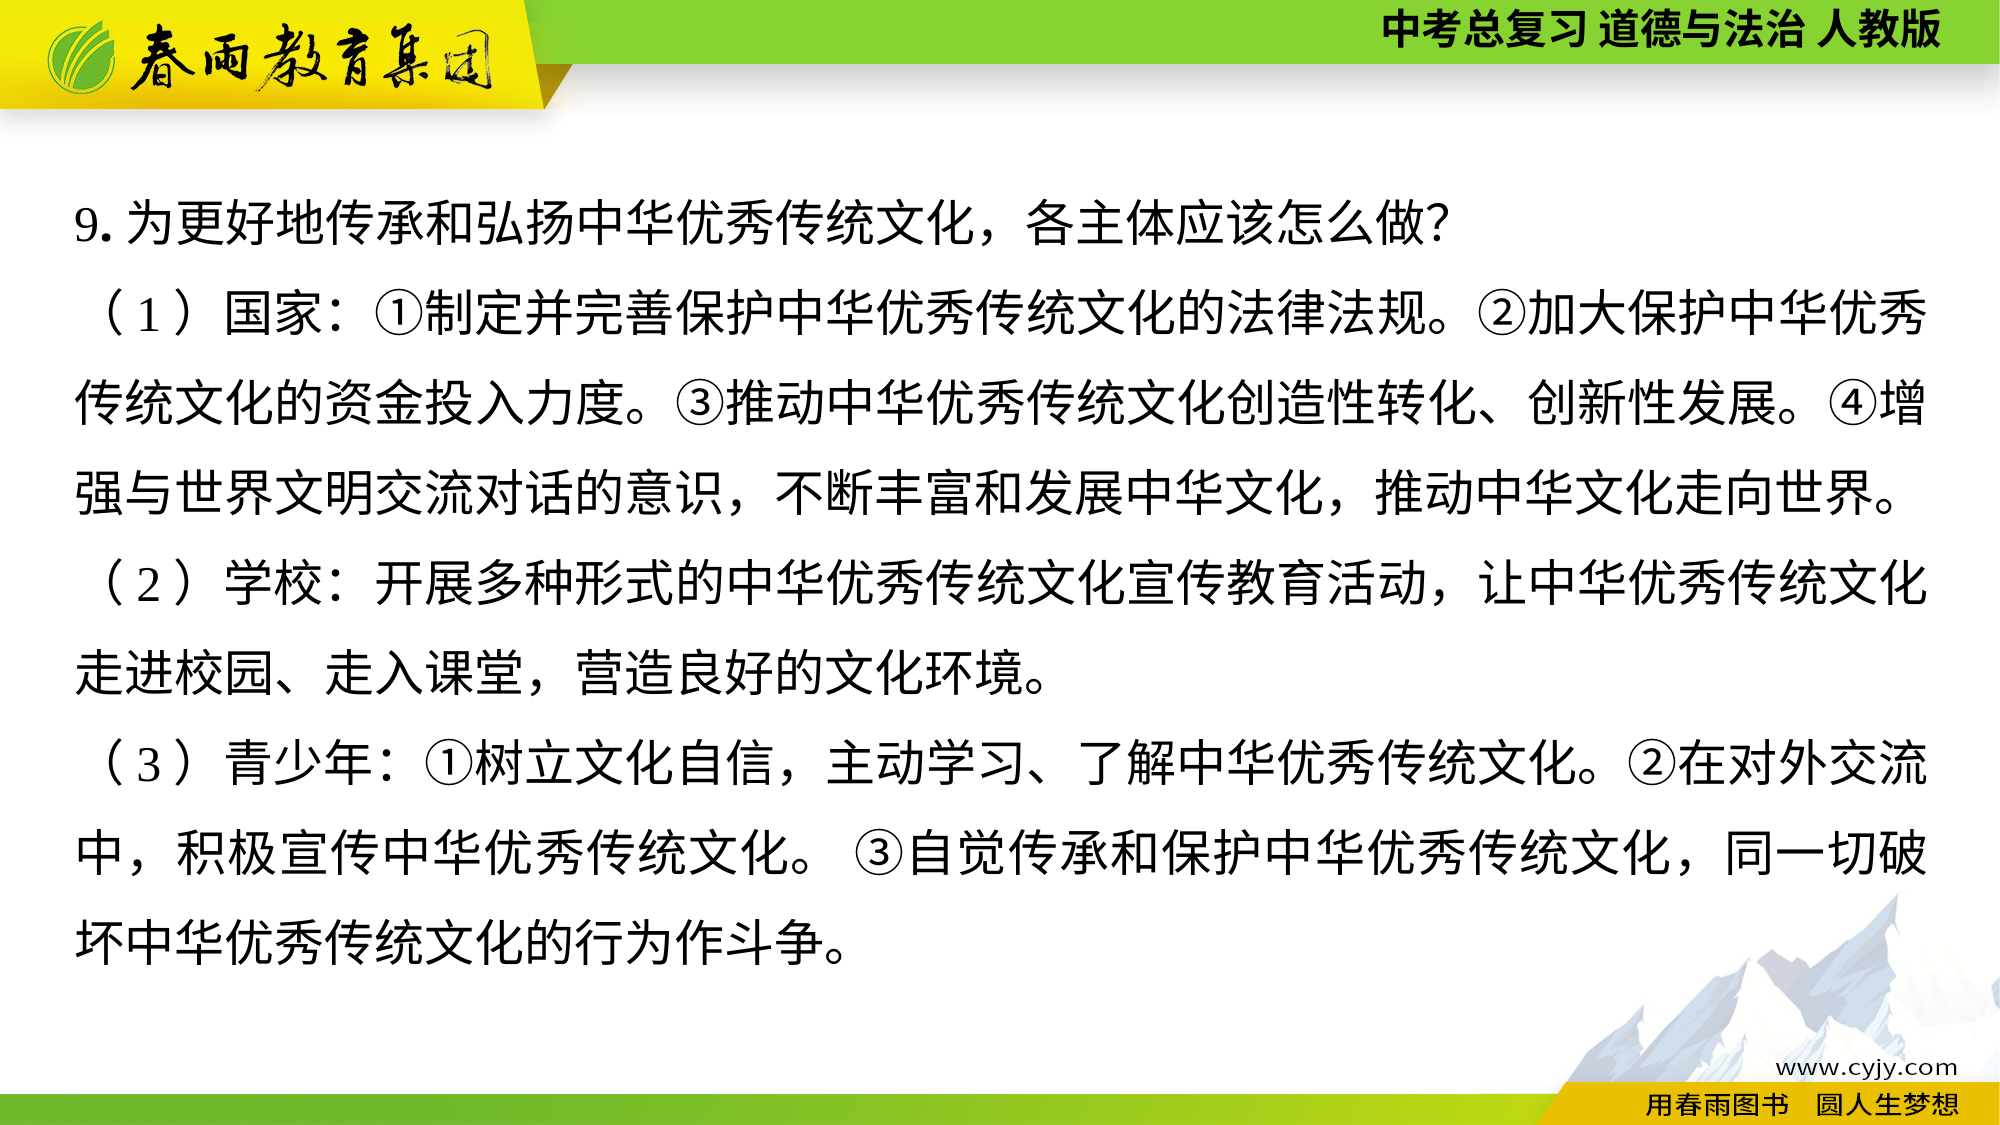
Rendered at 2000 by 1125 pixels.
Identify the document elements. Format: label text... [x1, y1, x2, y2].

picture [0, 0, 2000, 1125]
list 9.为更好地传承和弘扬中华优秀传统文化，各主体应该怎么做？ （1）国家：①制定并完善保护中华优秀传统文化的法律法规。②加大保护中华优秀传统文化的资金投入力度。③推动中华优秀传统文化创造性转化、创新性发展。④增强与世界文明交流对话的意识，不断丰富和发展中华文化，推动中华文化走向世界。 （2）学校：开展多种形式的中华优秀传统文化宣传教育活动，让中华优秀传统文化走进校园、走入课堂，营造良好的文化环境。 （3）青少年：①树立文化自信，主动学习、了解中华优秀传统文化。②在对外交流中，积极宣传中华优秀传统文化。 ③自觉传承和保护中华优秀传统文化，同一切破坏中华优秀传统文化的行为作斗争。 [59, 154, 1944, 976]
